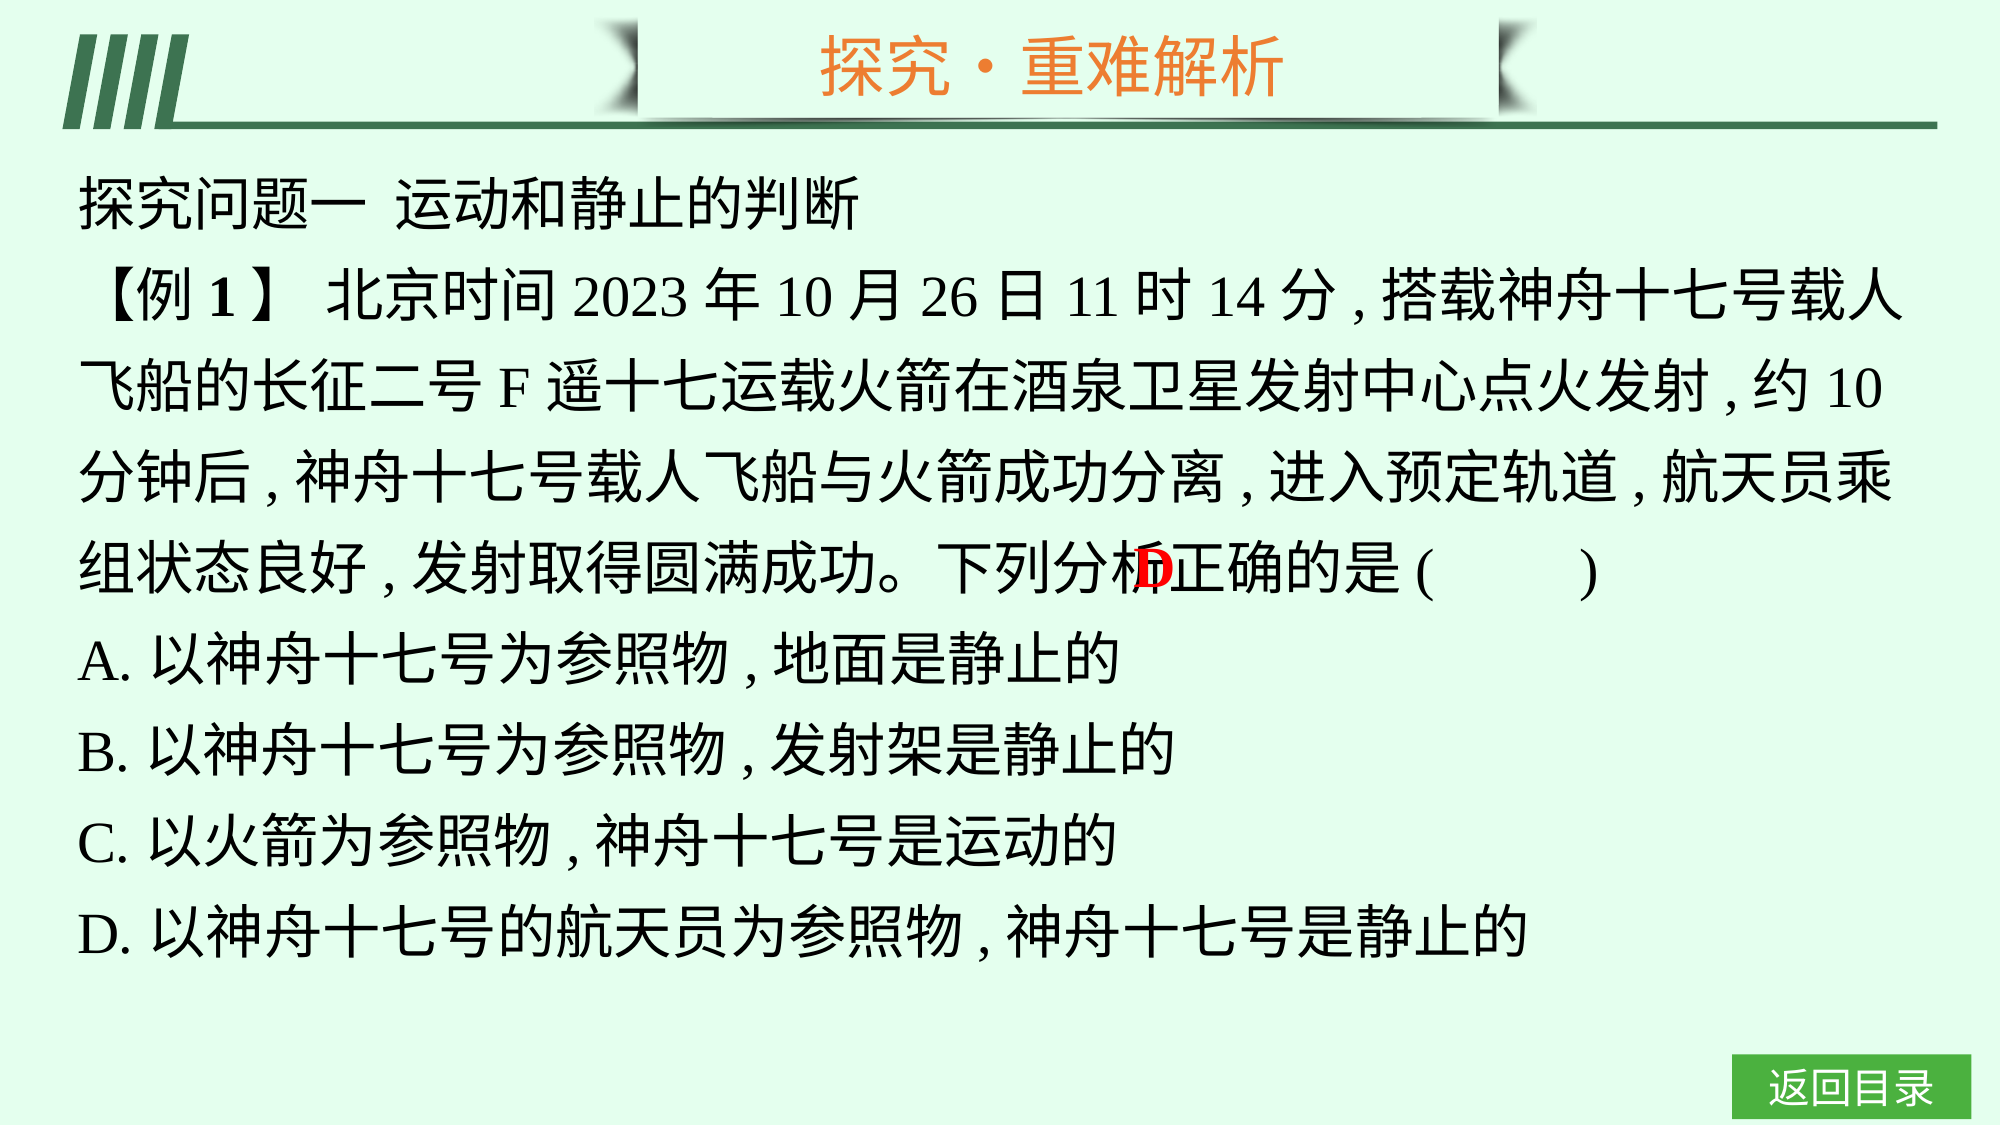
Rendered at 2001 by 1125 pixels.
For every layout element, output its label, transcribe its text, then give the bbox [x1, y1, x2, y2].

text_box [594, 16, 1537, 127]
text_box 探究问题一 运动和静止的判断 【例1】 北京时间2023年10月26日11时14分,搭载神舟十七号载人飞船的长征二号F遥十七运载火箭在酒泉卫星发射中心点火发射,约10分钟后,神舟十七号载人飞船与火箭成功分离,进入预定轨道,航天员乘组状态良好,发射取得圆满成功。下列分析正确的是( ) A.以神舟十七号为参照物,地面是静止的 B.以神舟十七号为参照物,发射架是静止的 C.以火箭为参照物,神舟十七号是运动的 D.以神舟十七号的航天员为参照物,神舟十七号是静止的 [62, 139, 1938, 973]
text_box D [1118, 508, 1191, 607]
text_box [62, 34, 1938, 130]
